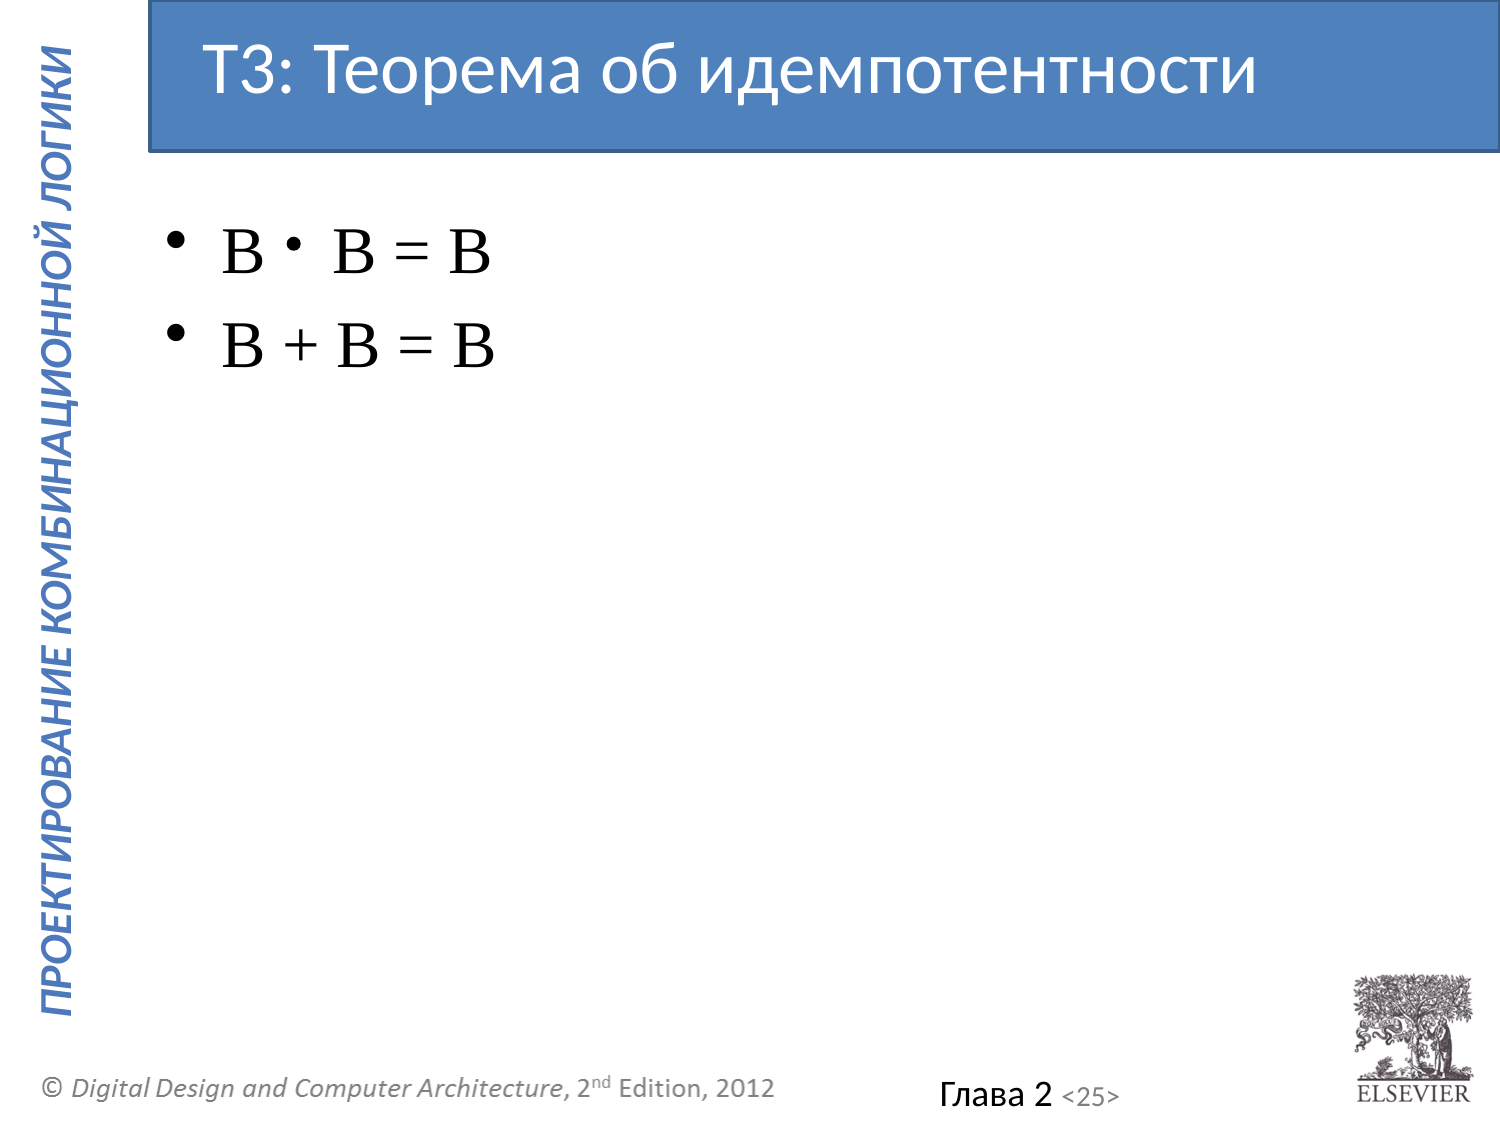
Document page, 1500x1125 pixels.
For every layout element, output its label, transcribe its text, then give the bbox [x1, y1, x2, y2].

text_box T3: Теорема об идемпотентности [187, 11, 1488, 116]
text_box [287, 237, 300, 250]
picture [0, 0, 1500, 1125]
text_box B B = B B + B = B [150, 199, 1450, 1013]
